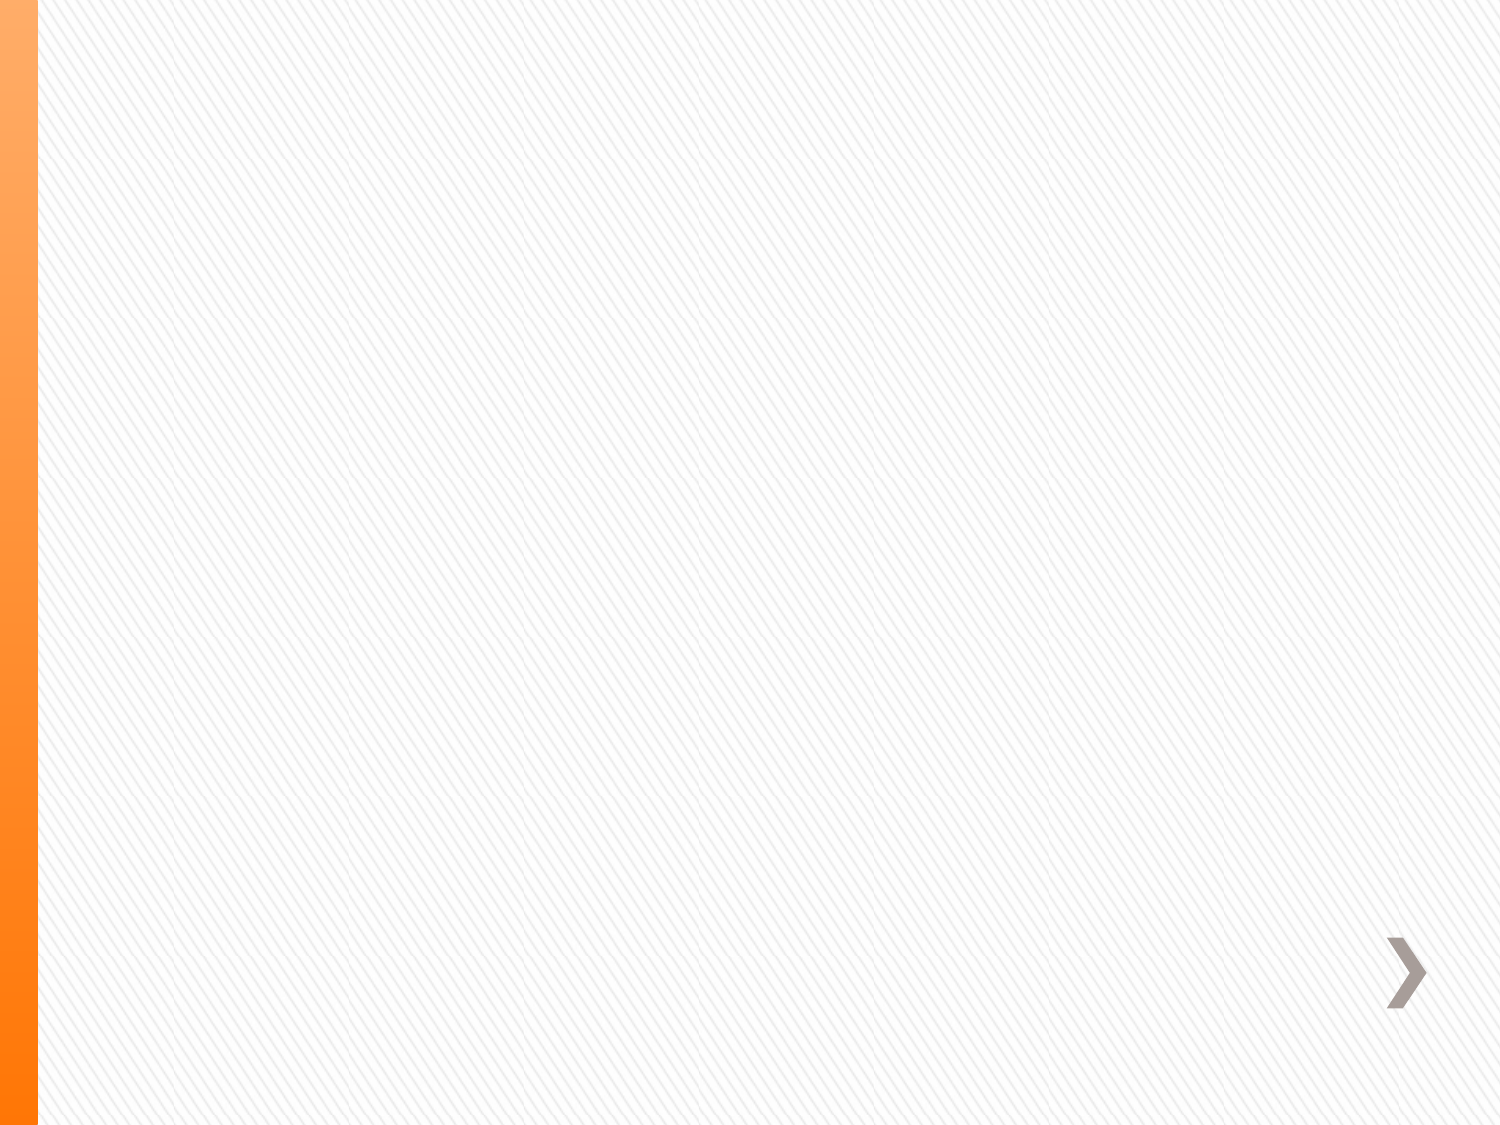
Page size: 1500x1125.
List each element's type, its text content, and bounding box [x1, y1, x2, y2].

table_cell 1 [0, 281, 37, 285]
